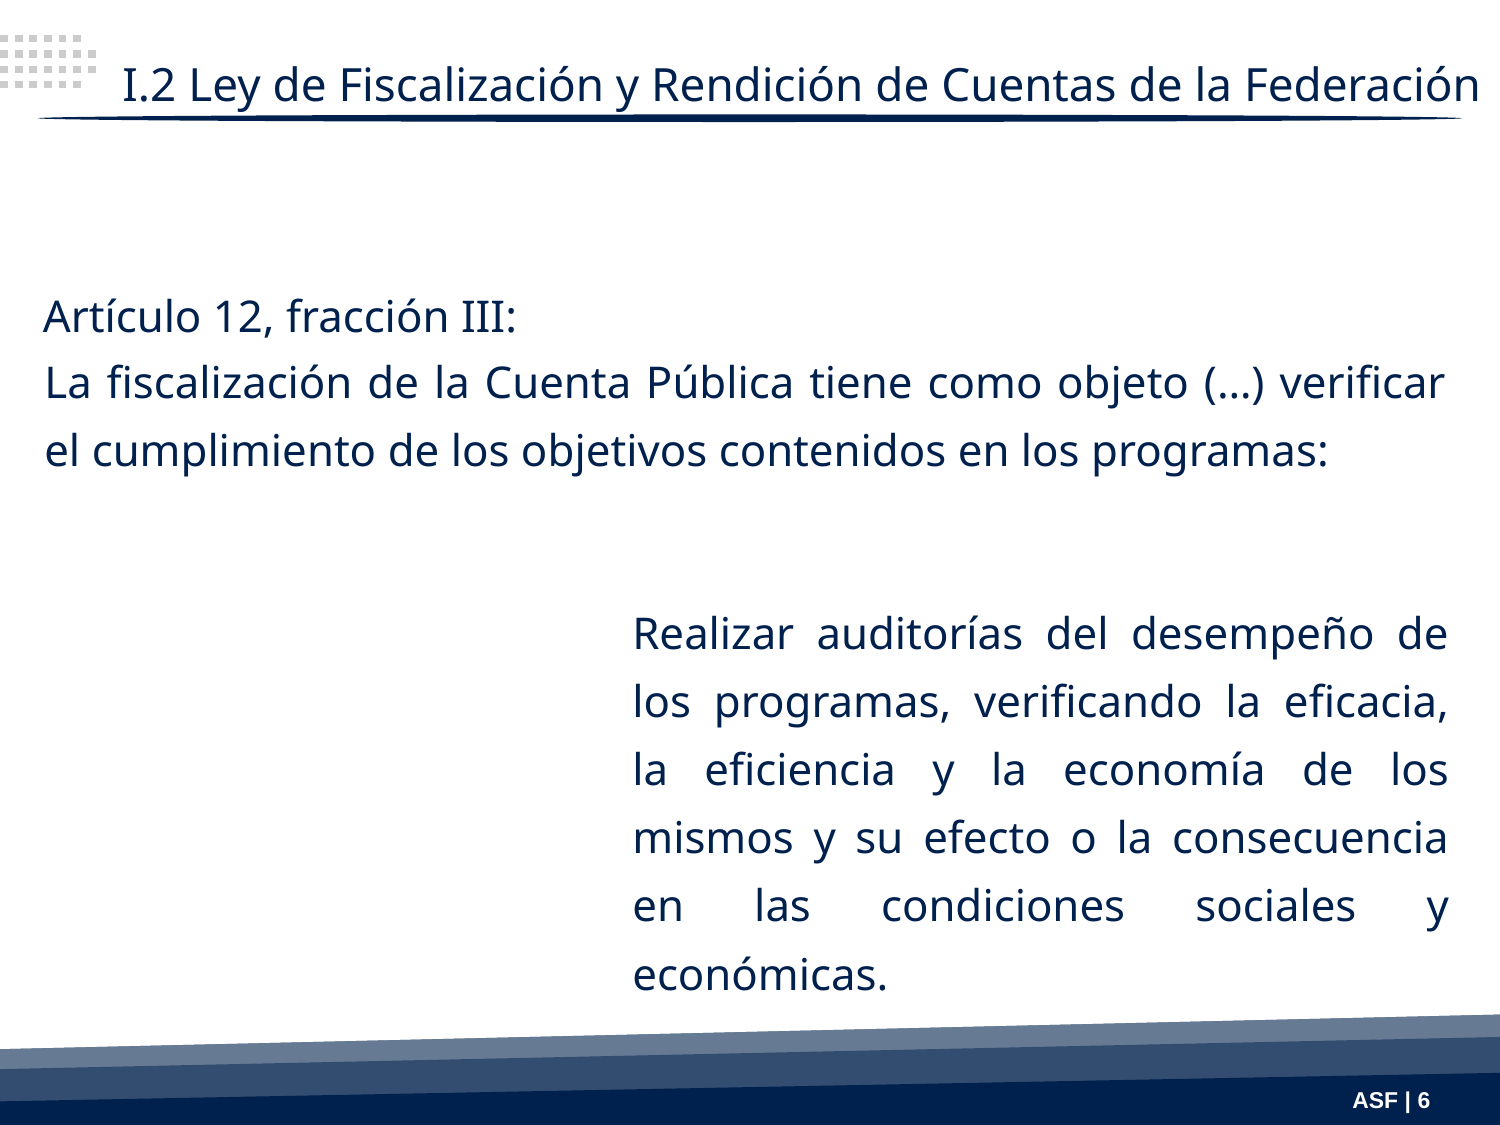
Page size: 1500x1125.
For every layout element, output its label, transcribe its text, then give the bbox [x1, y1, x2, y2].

text_box I.2 Ley de Fiscalización y Rendición de Cuentas de la Federación [107, 48, 1500, 119]
text_box Artículo 12, fracción III: [28, 265, 1460, 349]
text_box La fiscalización de la Cuenta Pública tiene como objeto (…) verificar el cumplimiento de los objetivos contenidos en los programas: [29, 331, 1462, 483]
slide_number ASF | 6 [1337, 1078, 1489, 1125]
text_box Realizar auditorías del desempeño de los programas, verificando la eficacia, la eficiencia y la economía de los mismos y su efecto o la consecuencia en las condiciones sociales y económicas. [617, 582, 1465, 1075]
text_box [38, 114, 1462, 123]
